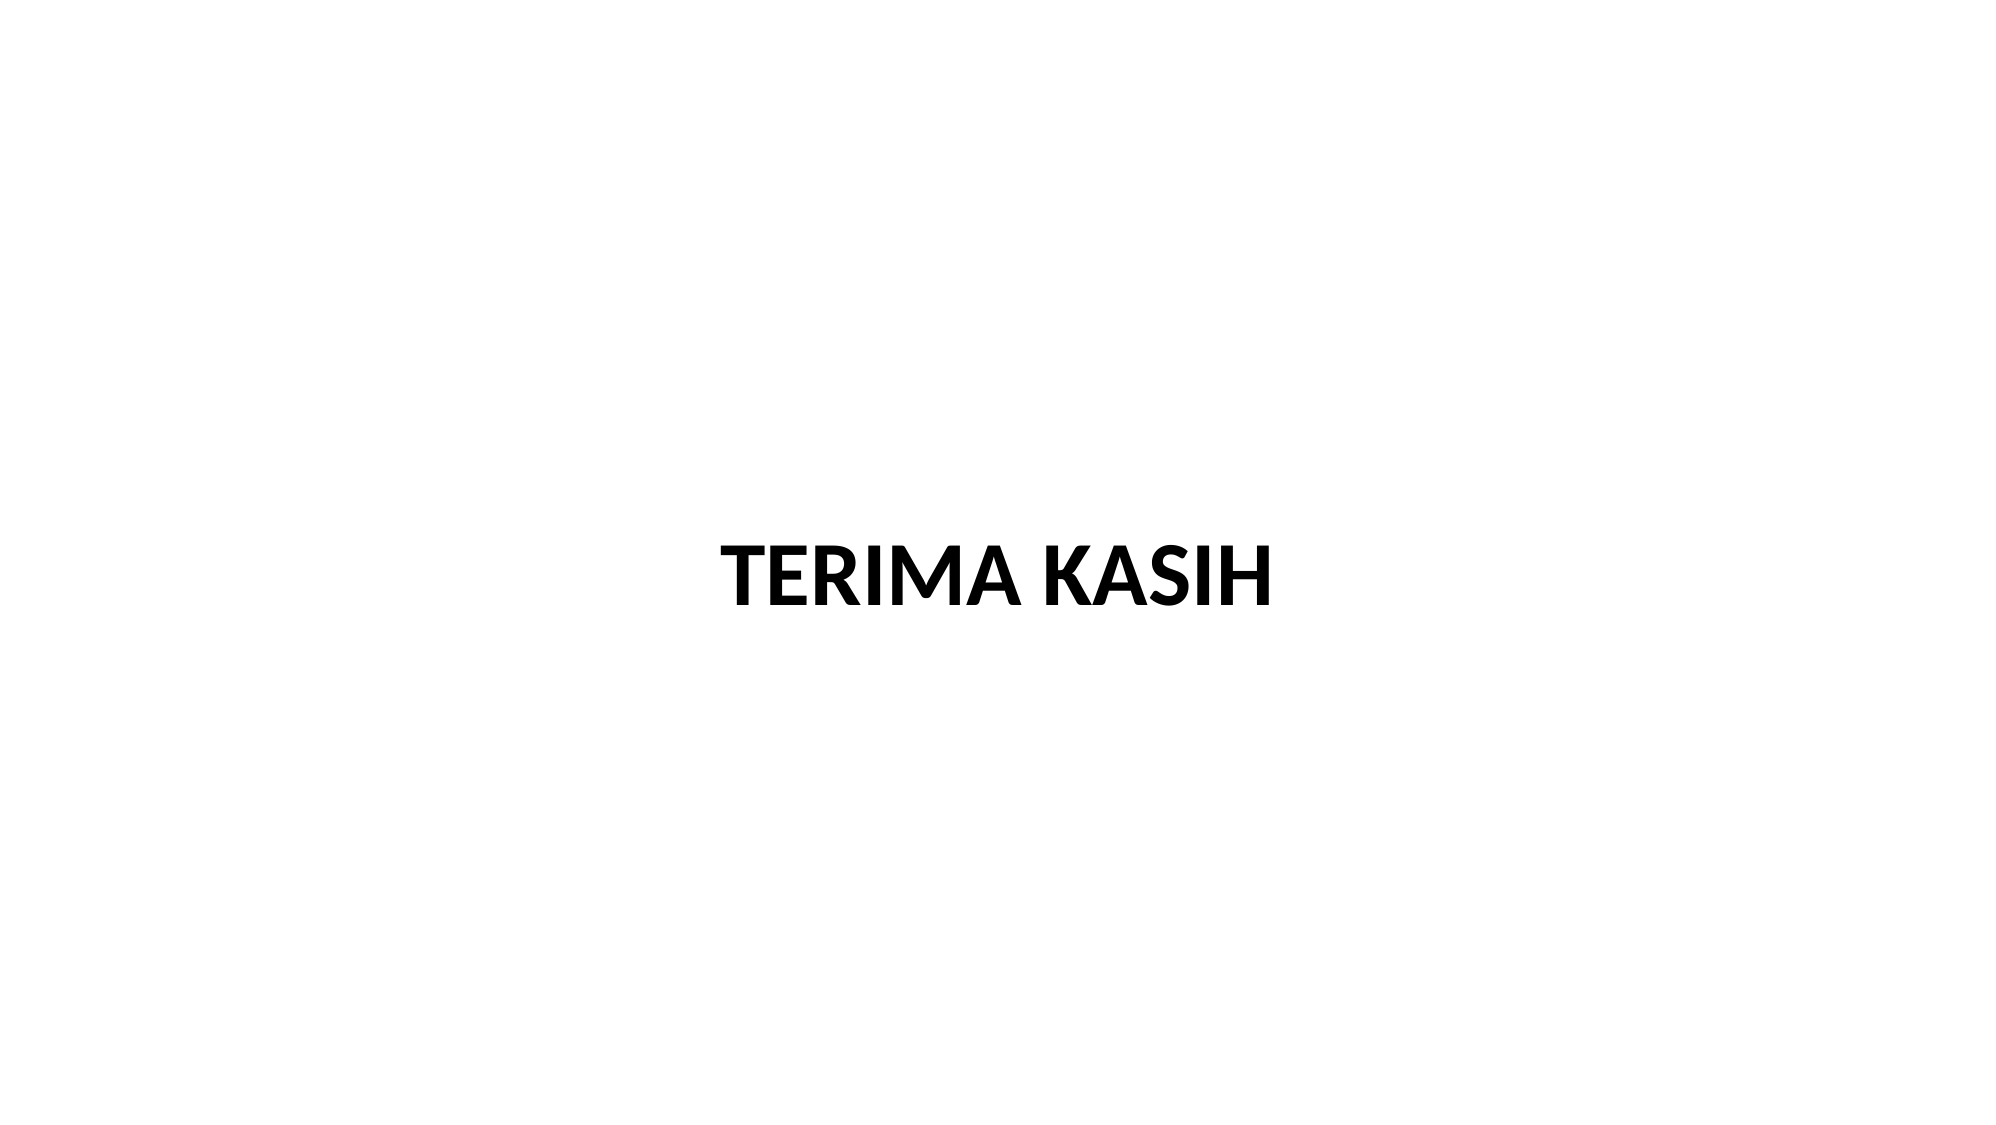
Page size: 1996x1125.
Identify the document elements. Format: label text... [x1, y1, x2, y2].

title TERIMA KASIH [99, 474, 1896, 663]
